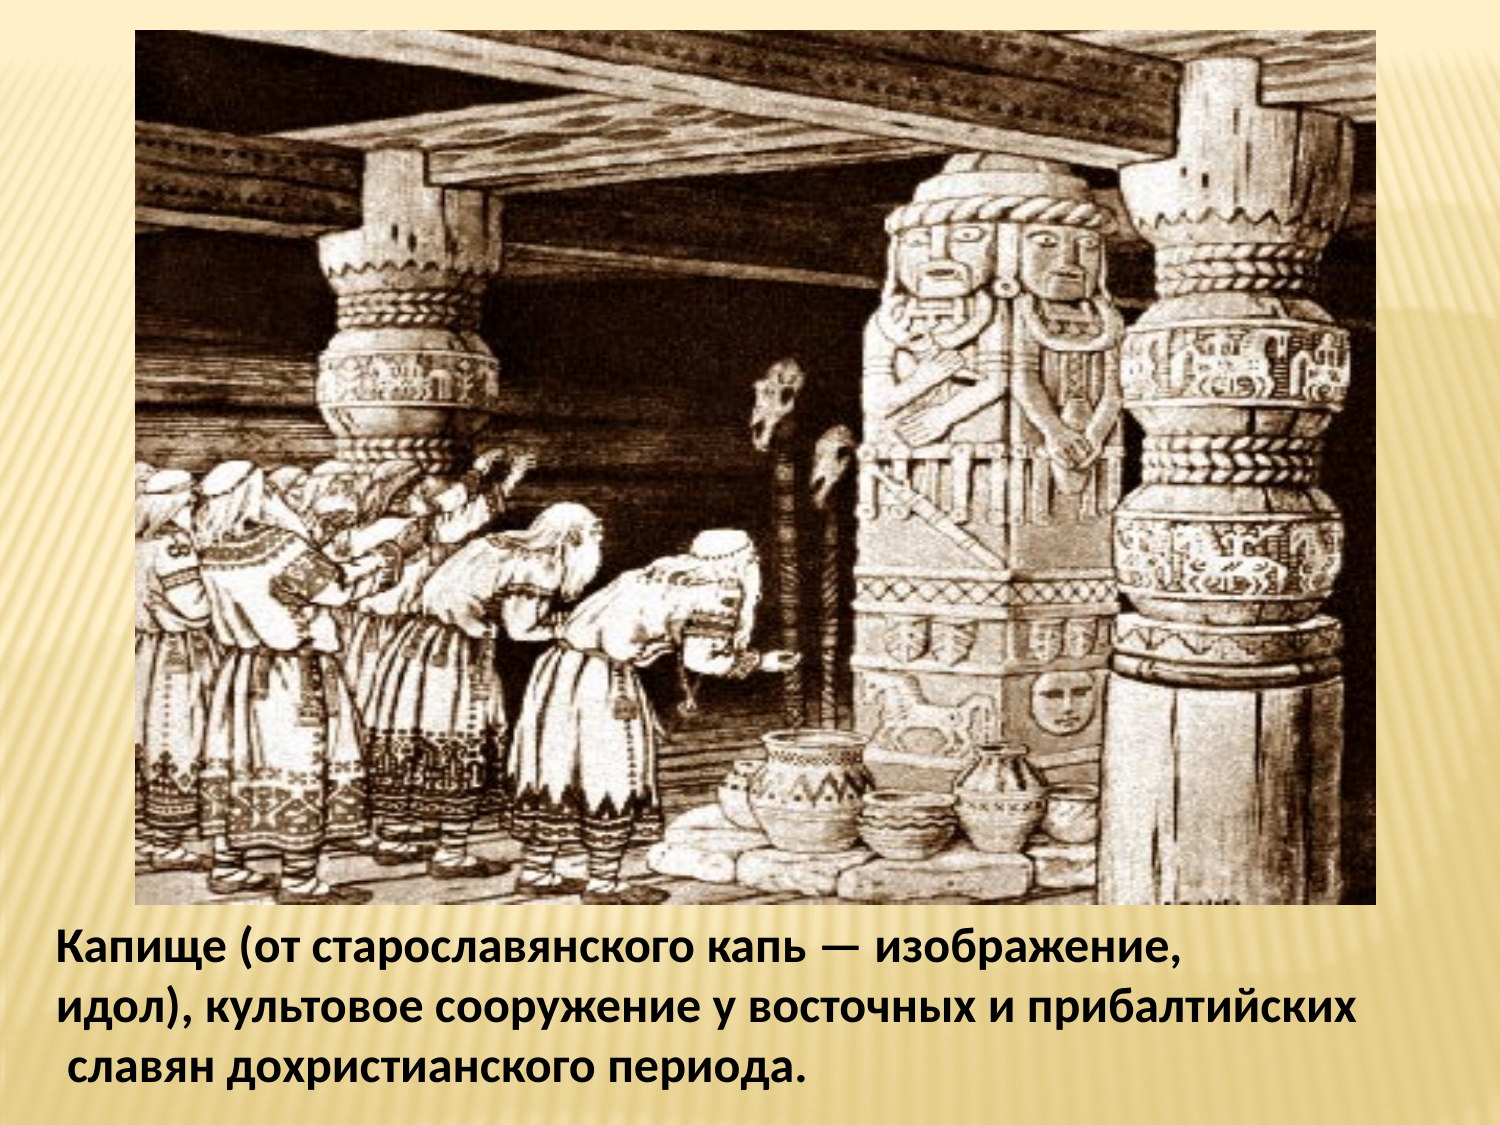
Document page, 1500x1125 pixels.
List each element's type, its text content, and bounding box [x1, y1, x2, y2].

text_box Капище (от старославянского капь — изображение, идол), культовое сооружение у восточных и прибалтийских славян дохристианского периода. [41, 904, 1376, 1100]
picture [135, 30, 1377, 906]
